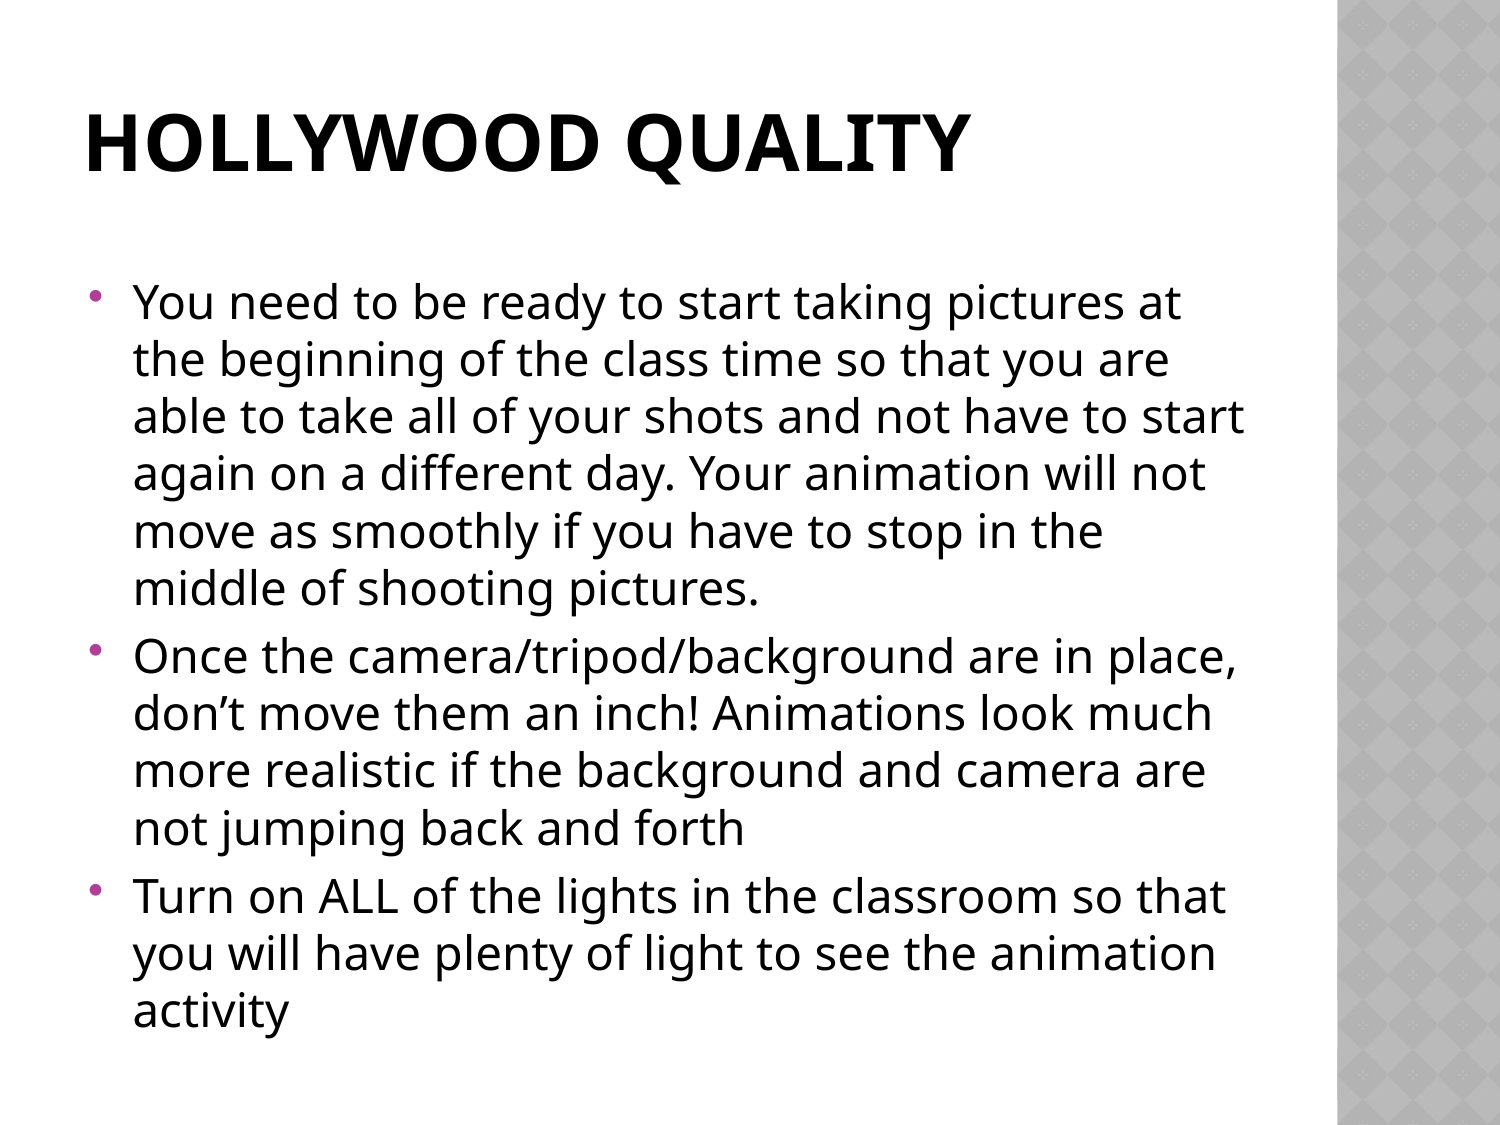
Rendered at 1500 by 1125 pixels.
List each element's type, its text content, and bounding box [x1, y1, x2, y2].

list You need to be ready to start taking pictures at the beginning of the class time so that you are able to take all of your shots and not have to start again on a different day. Your animation will not move as smoothly if you have to stop in the middle of shooting pictures. Once the camera/tripod/background are in place, don’t move them an inch! Animations look much more realistic if the background and camera are not jumping back and forth Turn on ALL of the lights in the classroom so that you will have plenty of light to see the animation activity [75, 264, 1263, 1059]
title HollyWood quality [75, 52, 1263, 188]
